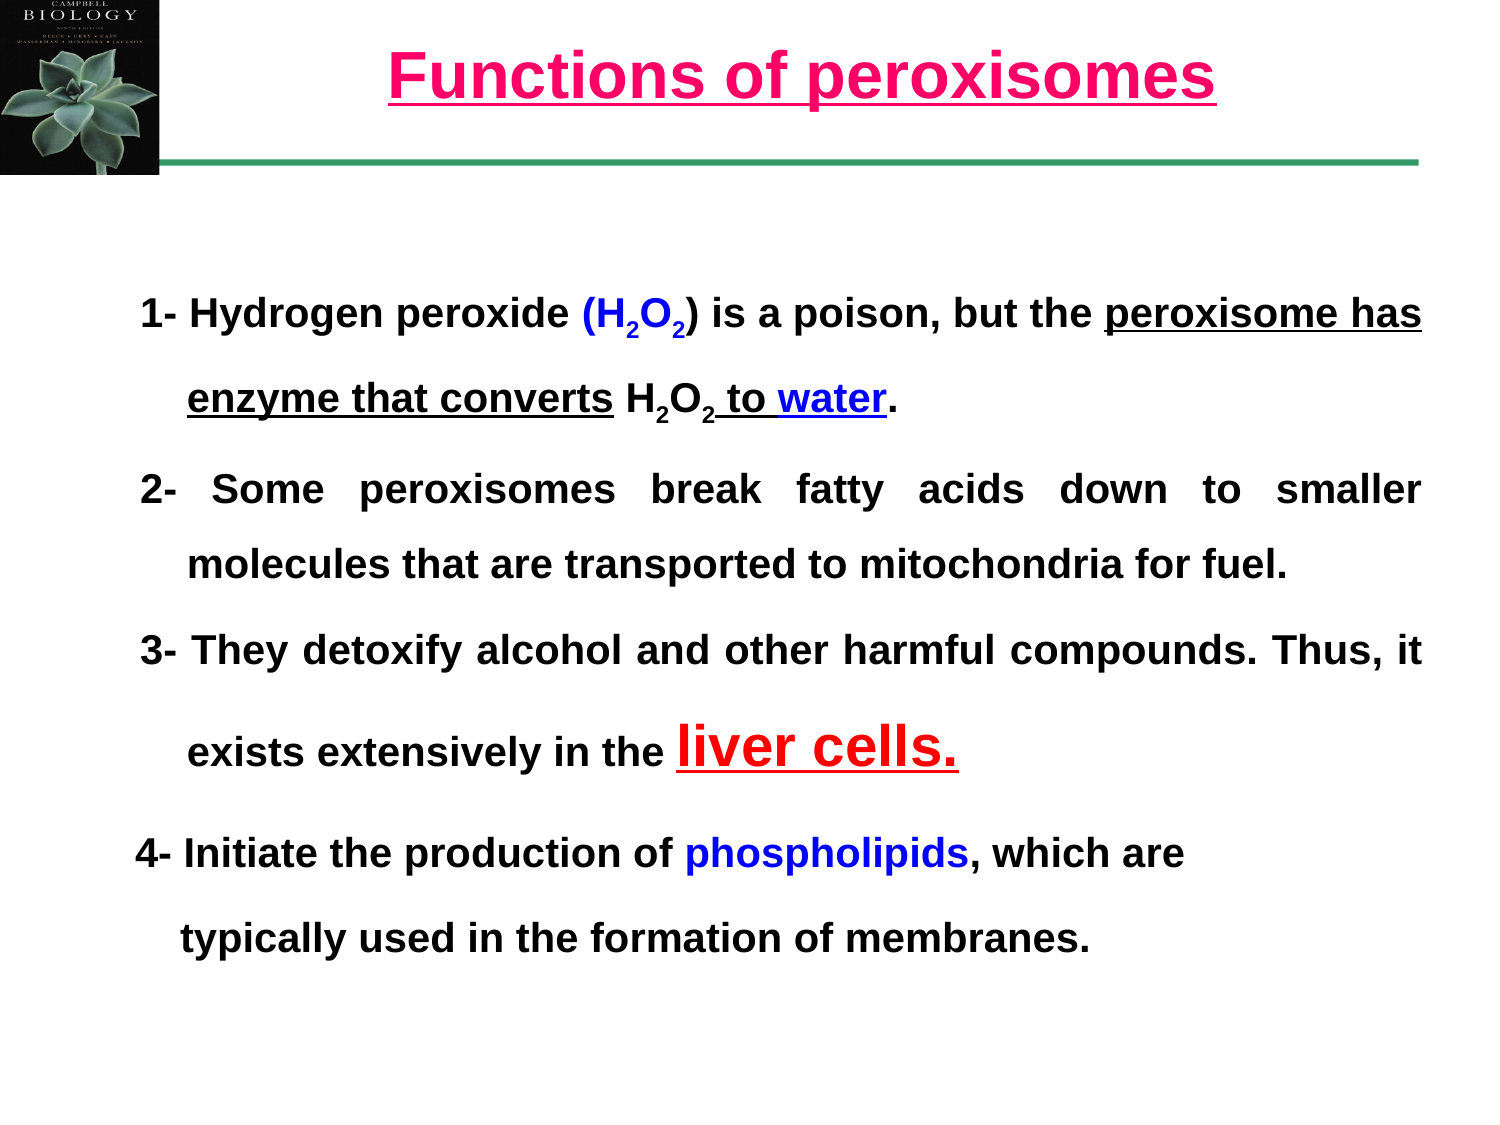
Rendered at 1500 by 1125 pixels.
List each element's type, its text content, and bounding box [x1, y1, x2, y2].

text_box Functions of peroxisomes [354, 24, 1233, 120]
picture [0, 0, 160, 176]
list 1- Hydrogen peroxide (H2O2) is a poison, but the peroxisome has enzyme that converts H2O2 to water. 2- Some peroxisomes break fatty acids down to smaller molecules that are transported to mitochondria for fuel. 3- They detoxify alcohol and other harmful compounds. Thus, it exists extensively in the liver cells. 4- Initiate the production of phospholipids, which are typically used in the formation of membranes. [50, 249, 1438, 975]
